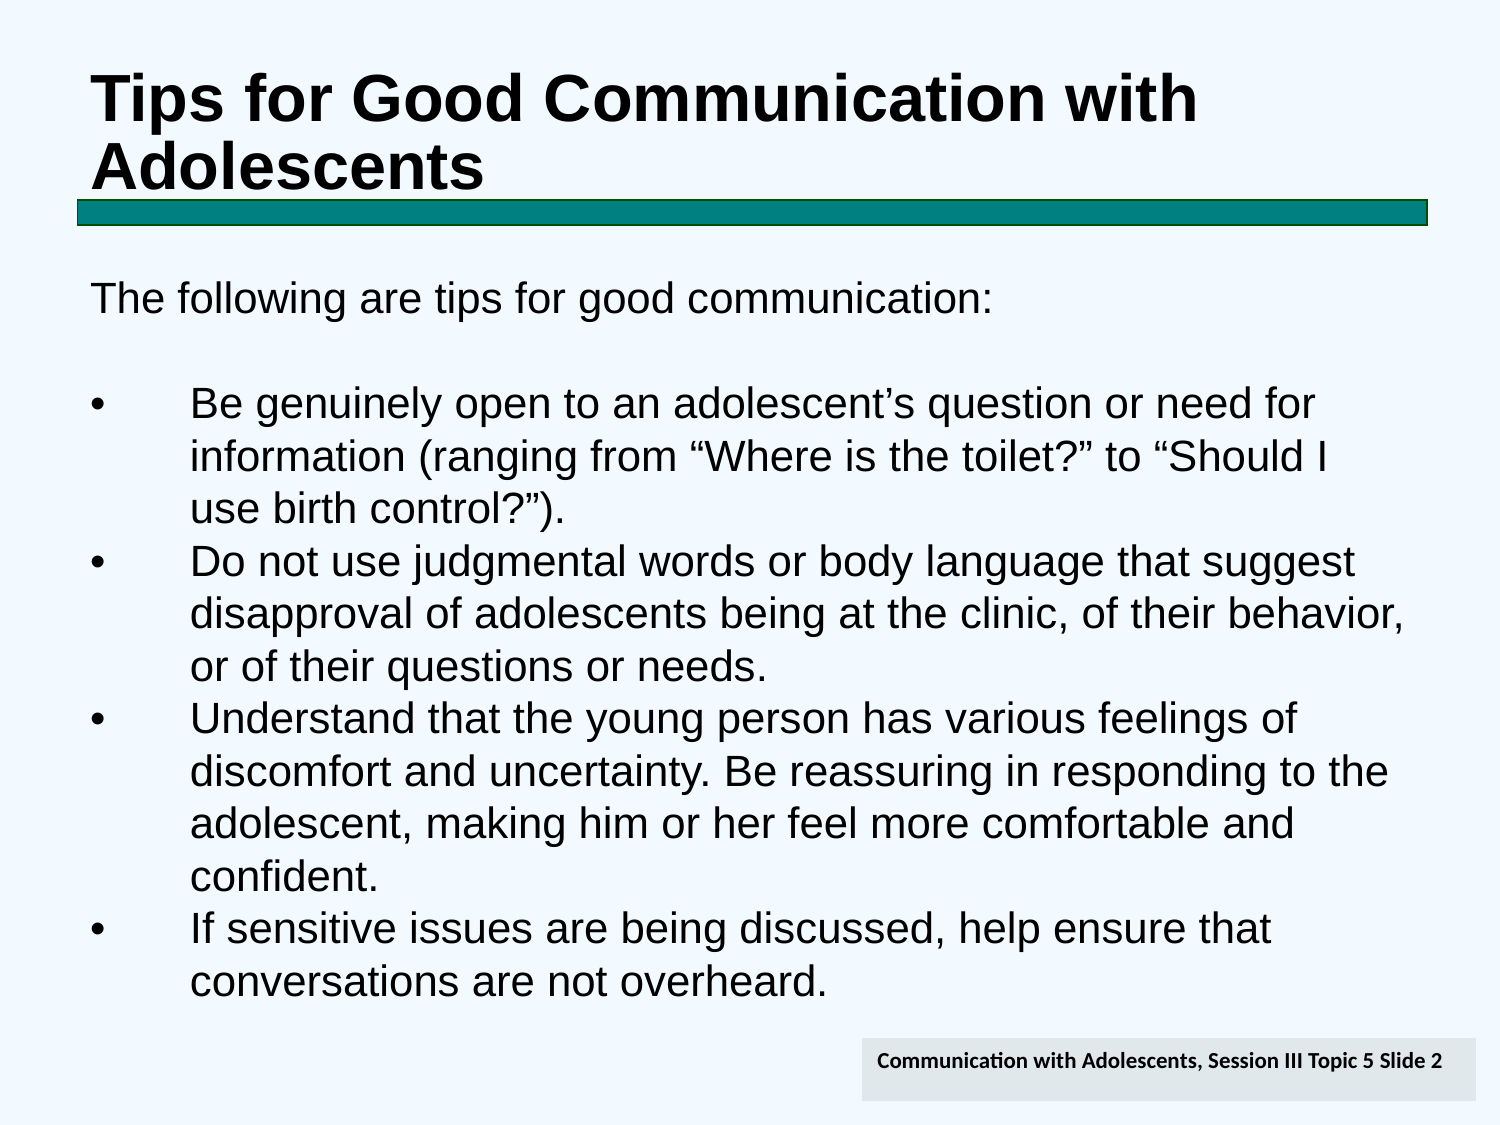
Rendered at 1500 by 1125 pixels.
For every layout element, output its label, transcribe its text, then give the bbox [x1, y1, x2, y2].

list The following are tips for good communication: • Be genuinely open to an adolescent’s question or need for information (ranging from “Where is the toilet?” to “Should I use birth control?”). • Do not use judgmental words or body language that suggest disapproval of adolescents being at the clinic, of their behavior, or of their questions or needs. • Understand that the young person has various feelings of discomfort and uncertainty. Be reassuring in responding to the adolescent, making him or her feel more comfortable and confident. • If sensitive issues are being discussed, help ensure that conversations are not overheard. [75, 262, 1425, 1005]
title Tips for Good Communication with Adolescents [75, 41, 1425, 229]
text_box Communication with Adolescents, Session III Topic 5 Slide 2 [862, 1038, 1475, 1100]
